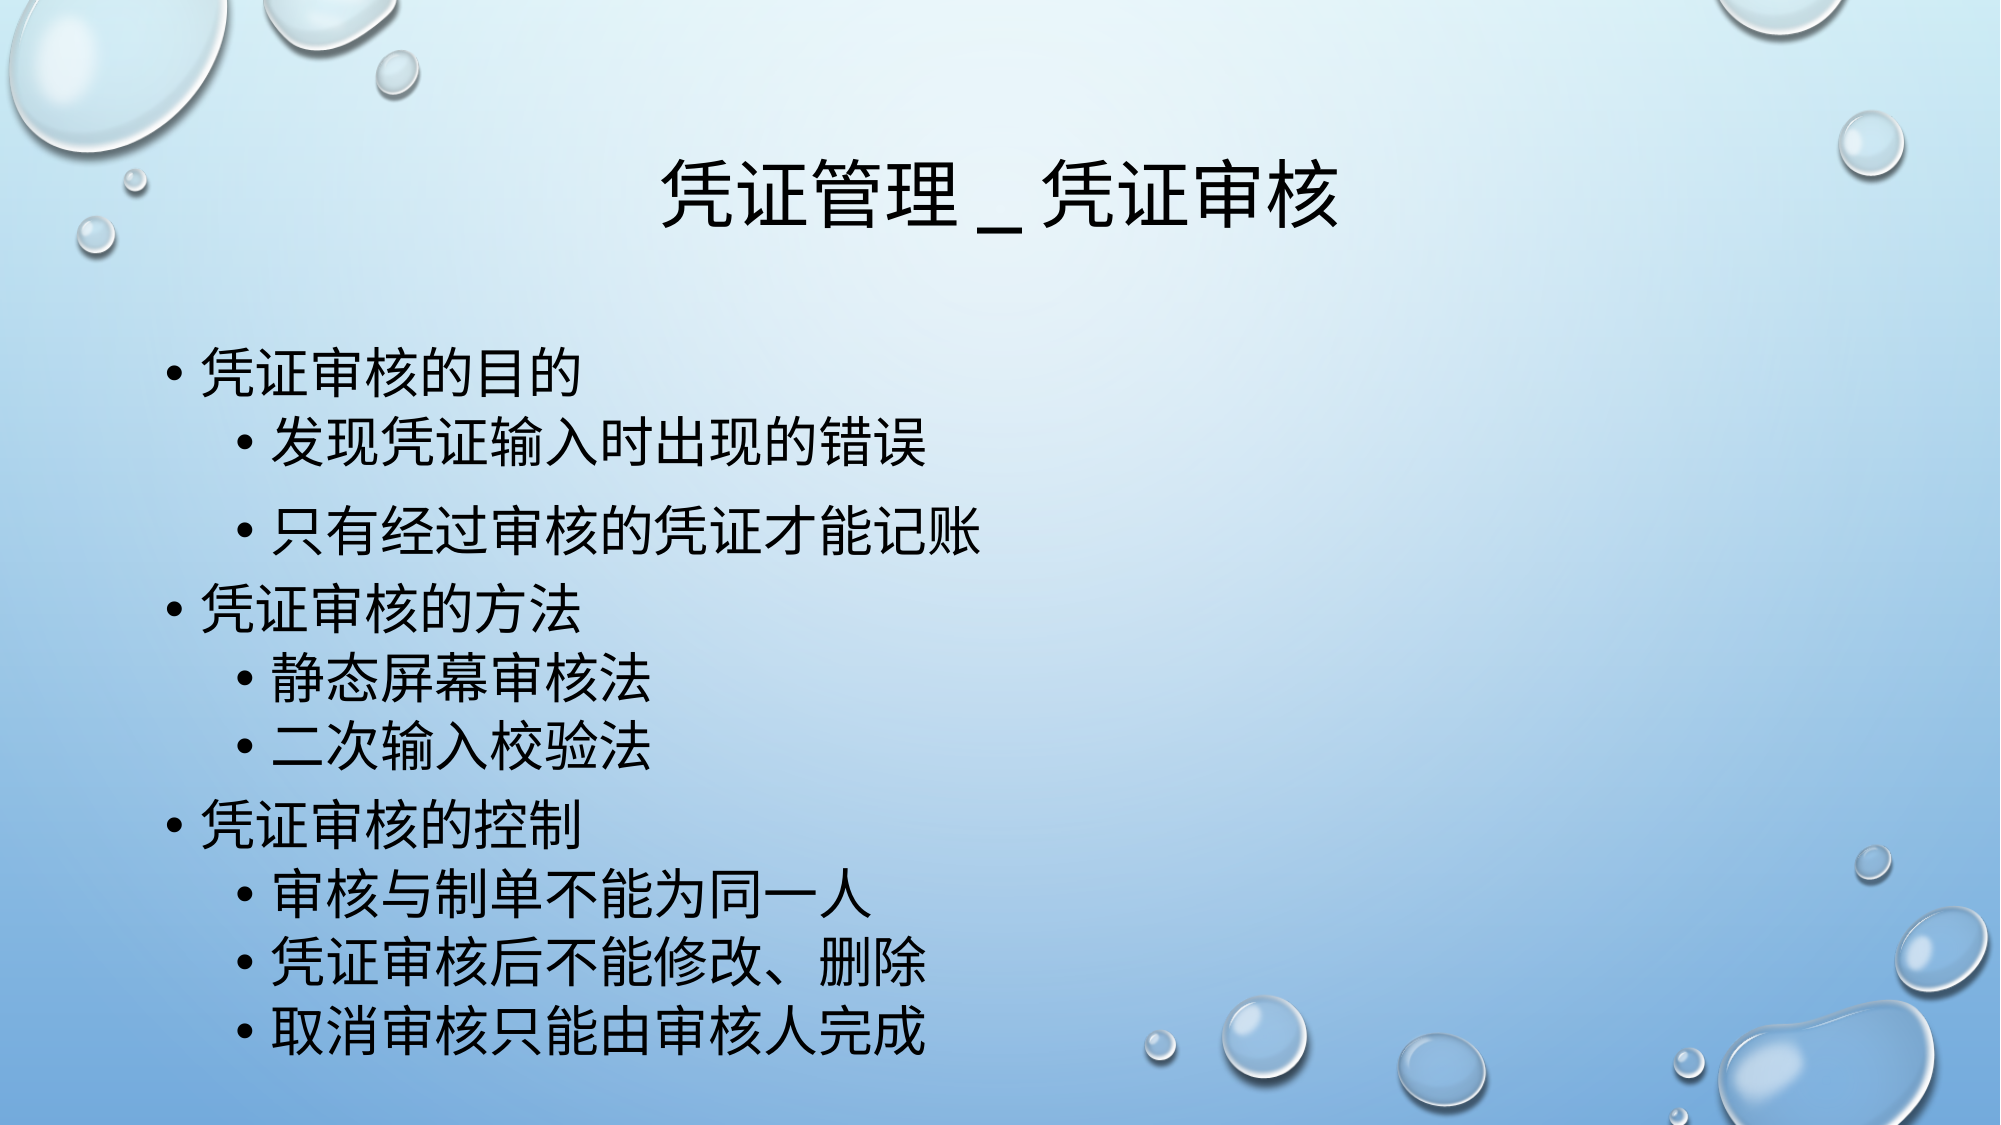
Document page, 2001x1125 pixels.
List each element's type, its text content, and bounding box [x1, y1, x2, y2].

list 凭证审核的目的 发现凭证输入时出现的错误 只有经过审核的凭证才能记账 凭证审核的方法 静态屏幕审核法 二次输入校验法 凭证审核的控制 审核与制单不能为同一人 凭证审核后不能修改、删除 取消审核只能由审核人完成 [149, 339, 1850, 1078]
picture [0, 0, 2000, 1125]
title 凭证管理_凭证审核 [149, 67, 1851, 329]
